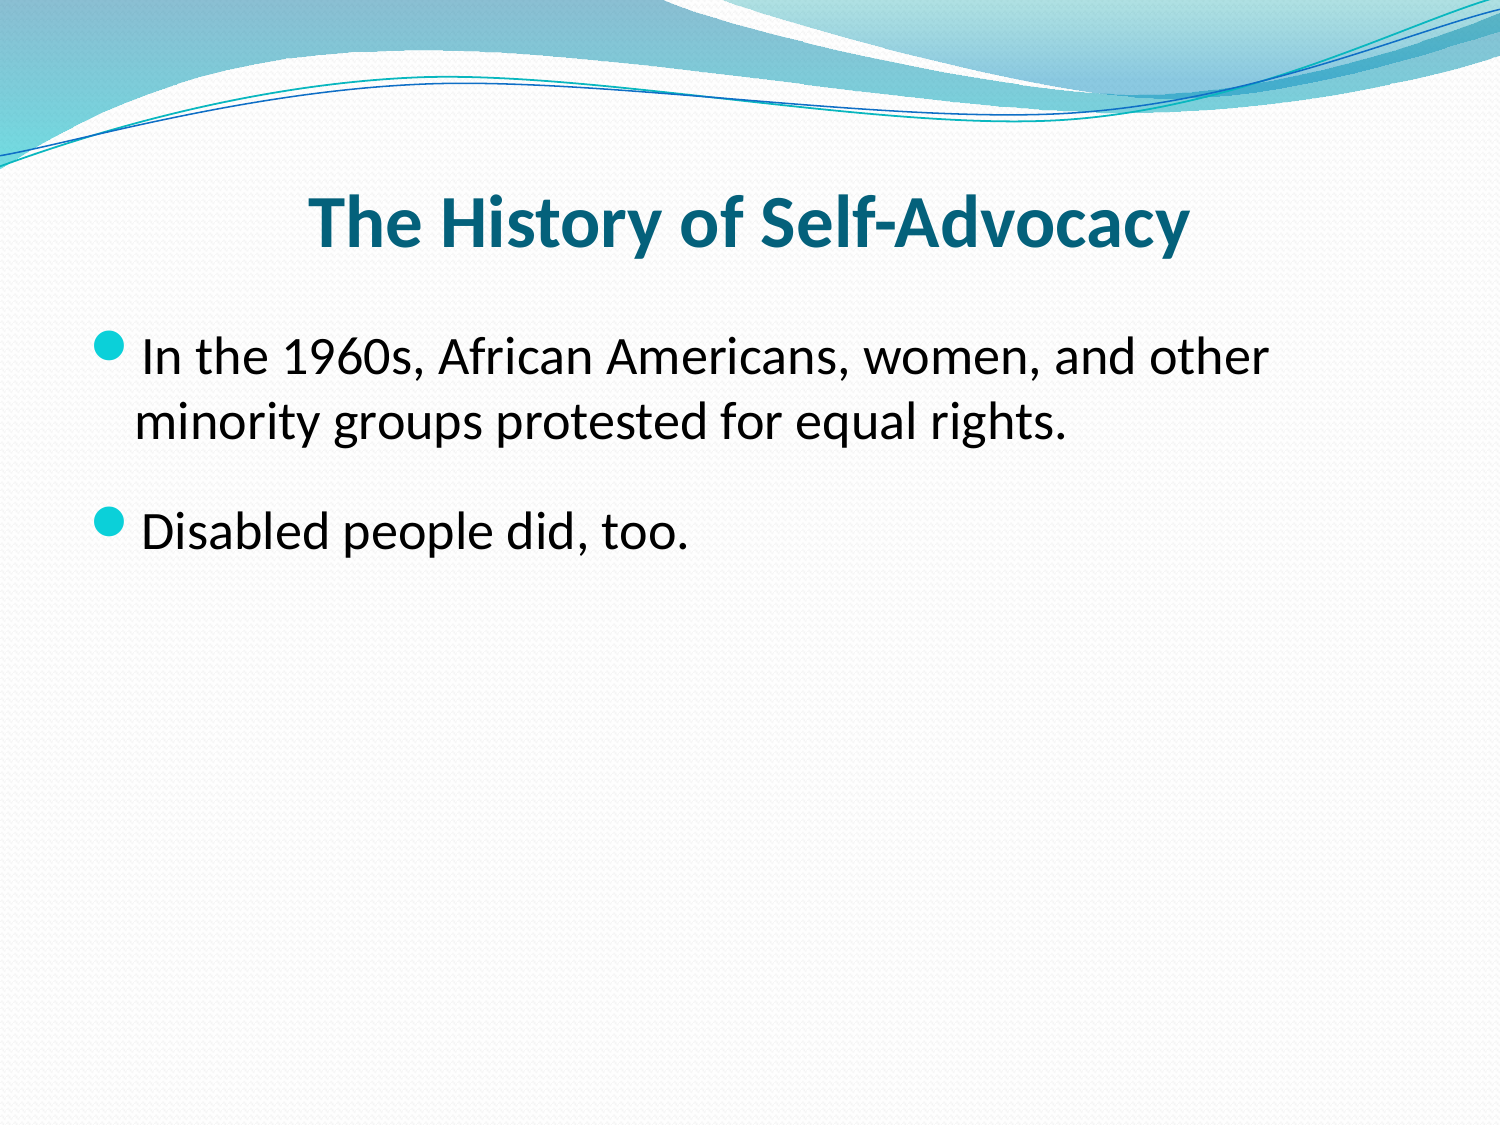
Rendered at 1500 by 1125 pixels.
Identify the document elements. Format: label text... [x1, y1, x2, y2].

list In the 1960s, African Americans, women, and other minority groups protested for equal rights. Disabled people did, too. [75, 312, 1425, 1038]
title The History of Self-Advocacy [75, 137, 1425, 263]
